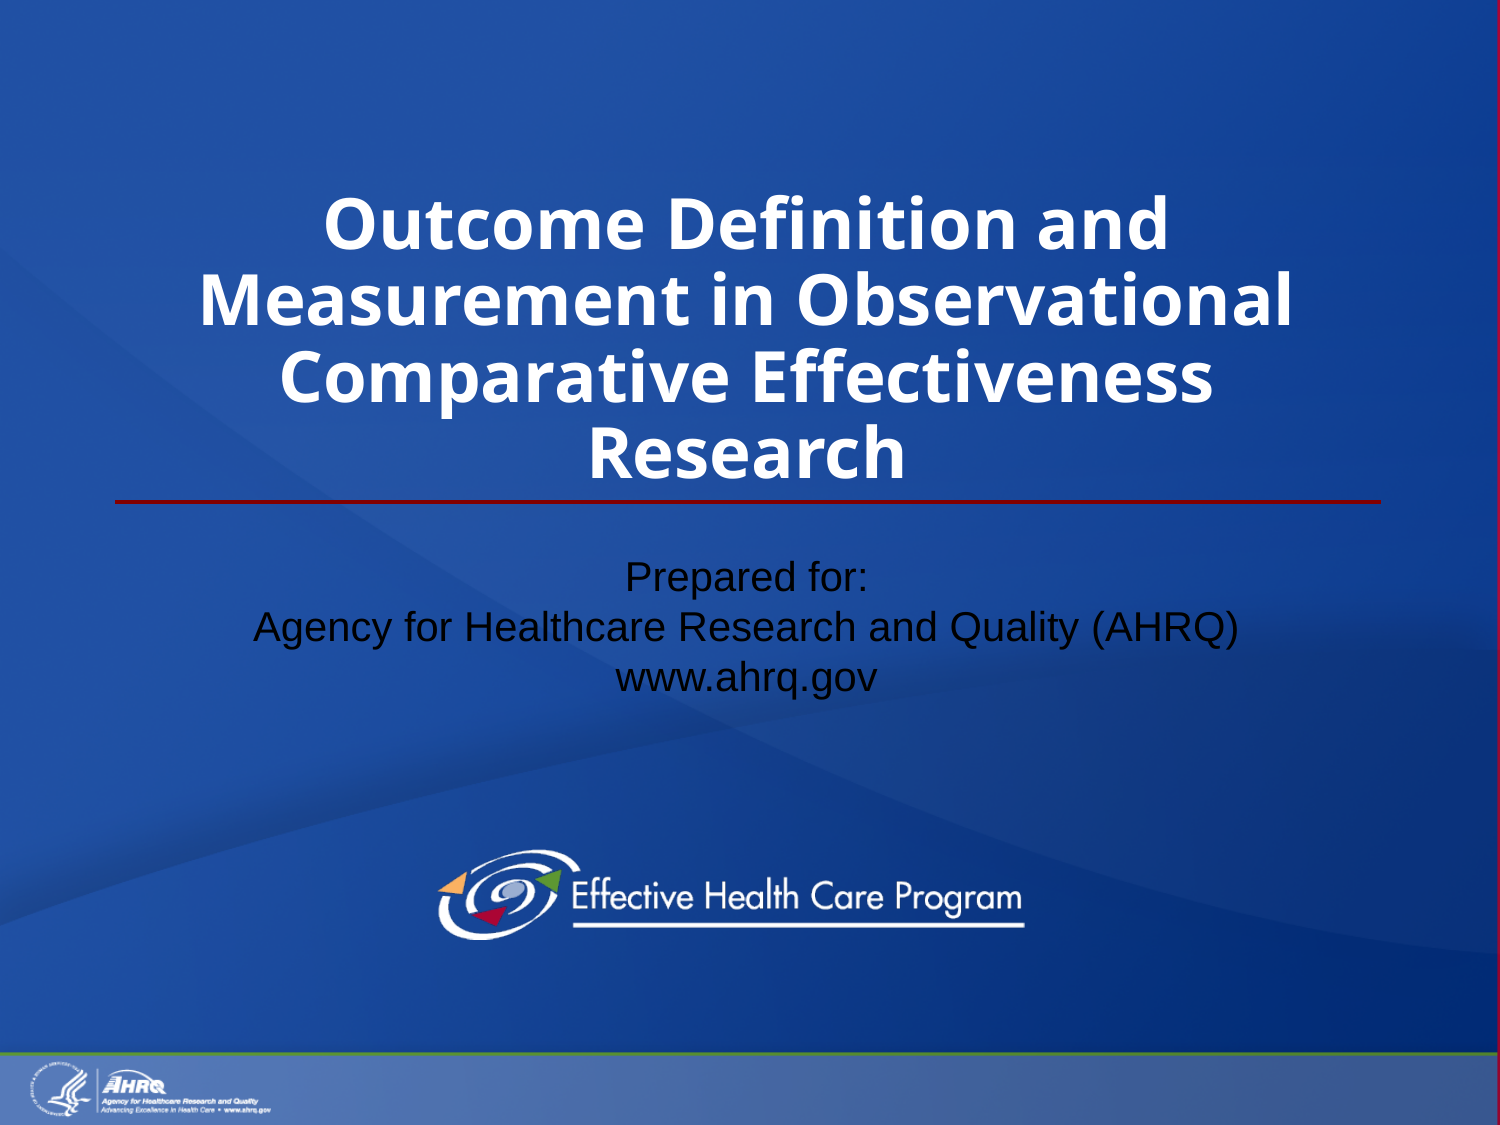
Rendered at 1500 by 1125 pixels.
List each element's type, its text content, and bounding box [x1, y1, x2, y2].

title Outcome Definition and Measurement in Observational Comparative Effectiveness Research [112, 236, 1382, 494]
subtitle Prepared for: Agency for Healthcare Research and Quality (AHRQ) www.ahrq.gov [112, 549, 1382, 813]
picture [0, 0, 1500, 1125]
